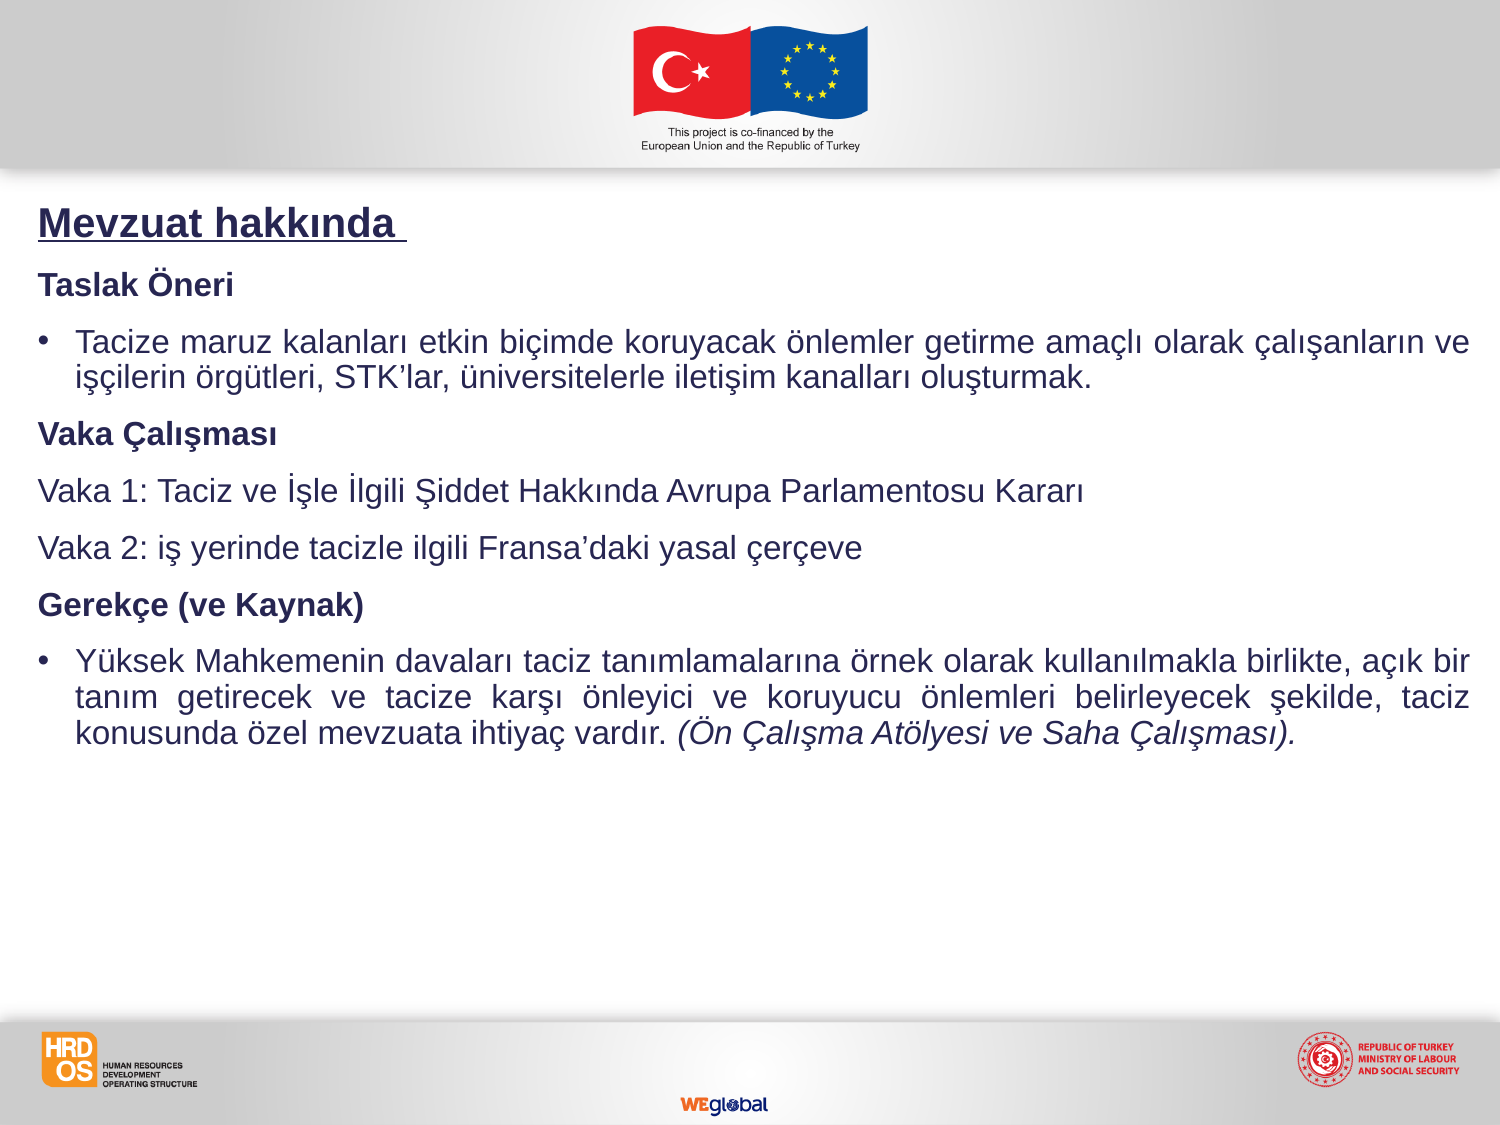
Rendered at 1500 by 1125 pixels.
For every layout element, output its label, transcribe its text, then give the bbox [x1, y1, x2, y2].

picture [0, 0, 1500, 1125]
list Mevzuat hakkında Taslak Öneri Tacize maruz kalanları etkin biçimde koruyacak önlemler getirme amaçlı olarak çalışanların ve işçilerin örgütleri, STK’lar, üniversitelerle iletişim kanalları oluşturmak. Vaka Çalışması Vaka 1: Taciz ve İşle İlgili Şiddet Hakkında Avrupa Parlamentosu Kararı Vaka 2: iş yerinde tacizle ilgili Fransa’daki yasal çerçeve Gerekçe (ve Kaynak) Yüksek Mahkemenin davaları taciz tanımlamalarına örnek olarak kullanılmakla birlikte, açık bir tanım getirecek ve tacize karşı önleyici ve koruyucu önlemleri belirleyecek şekilde, taciz konusunda özel mevzuata ihtiyaç vardır. (Ön Çalışma Atölyesi ve Saha Çalışması). [22, 194, 1488, 847]
